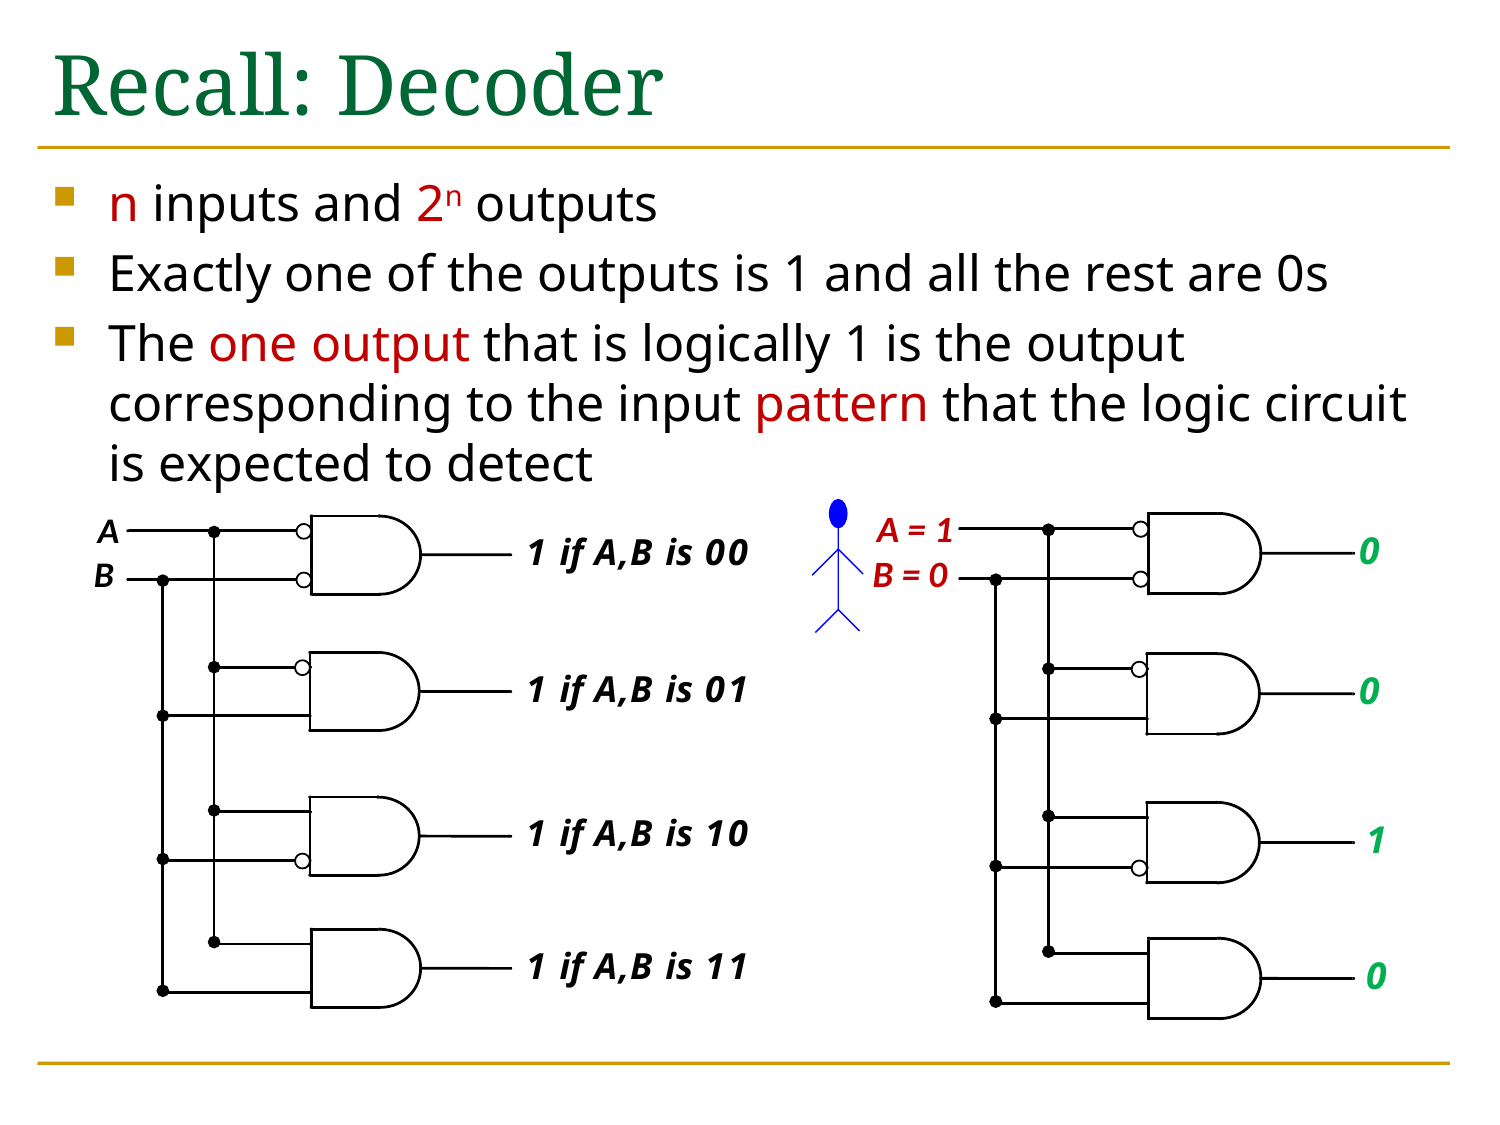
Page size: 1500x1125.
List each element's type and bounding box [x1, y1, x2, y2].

picture [810, 496, 1409, 1022]
title [37, 24, 1450, 163]
picture [74, 499, 770, 1010]
list [37, 163, 1450, 1016]
